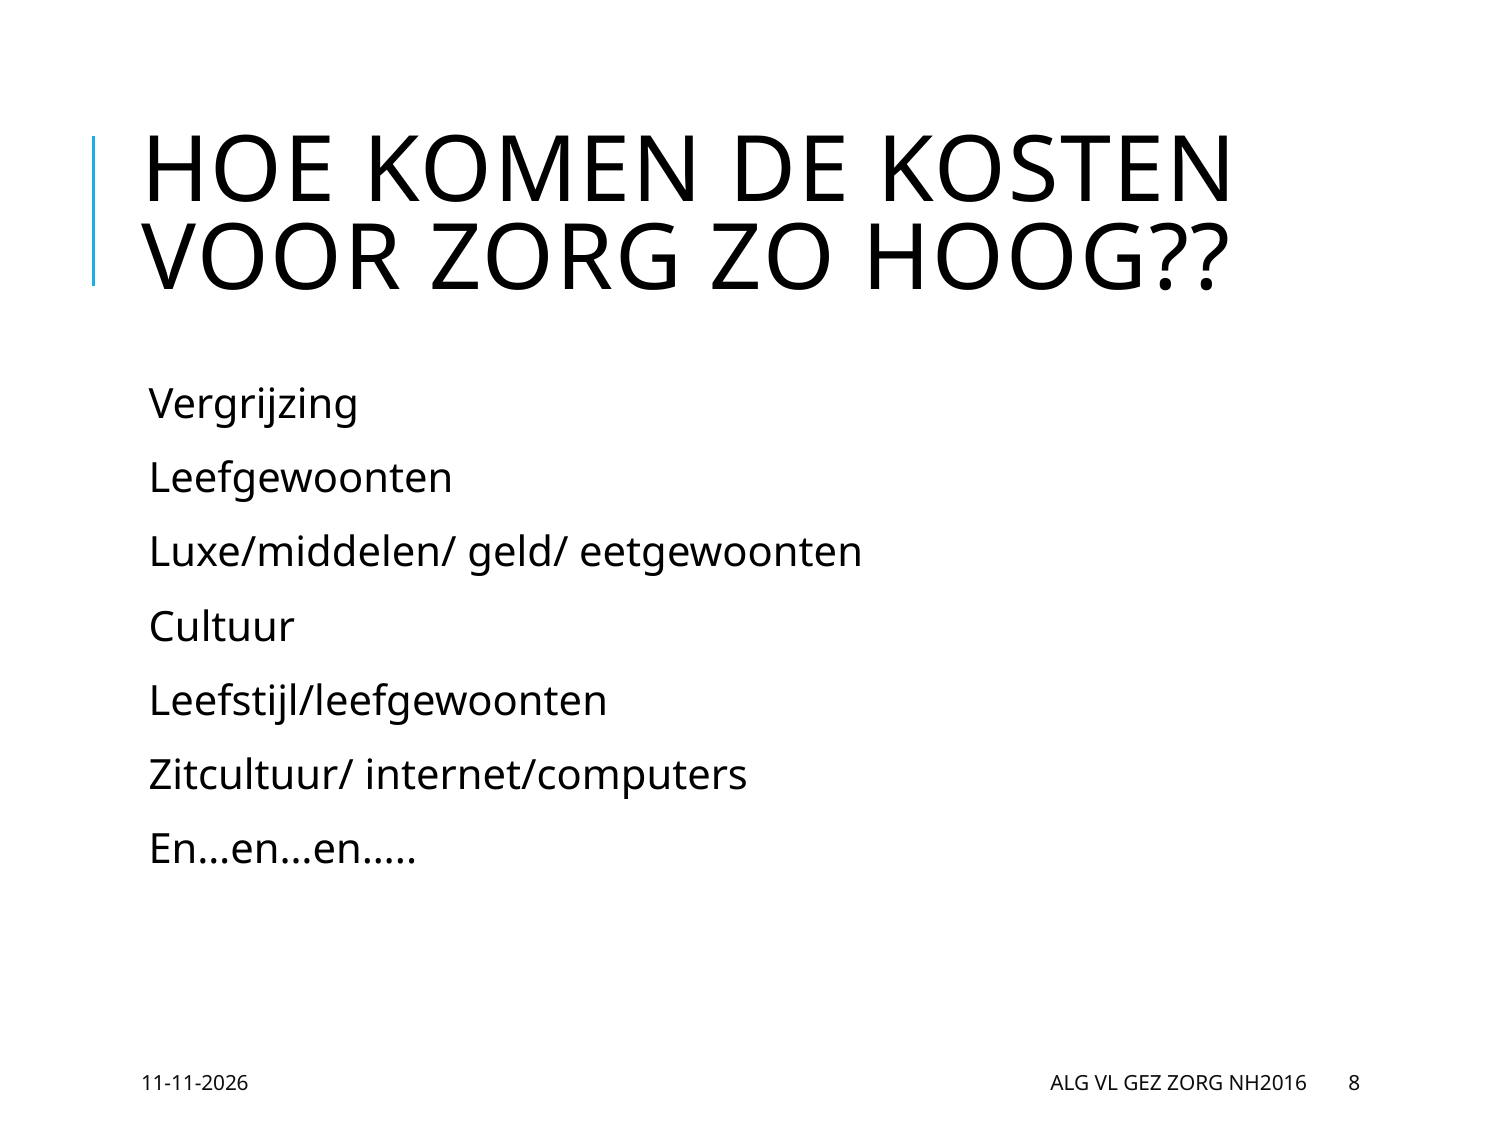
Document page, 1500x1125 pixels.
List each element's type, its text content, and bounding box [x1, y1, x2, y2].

slide_number 8 [1333, 1061, 1454, 1107]
title Hoe komen de kosten voor zorg zo hoog?? [126, 96, 1322, 342]
list Vergrijzing Leefgewoonten Luxe/middelen/ geld/ eetgewoonten Cultuur Leefstijl/leefgewoonten Zitcultuur/ internet/computers En…en…en….. [126, 375, 1322, 1035]
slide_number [126, 1061, 392, 1107]
footer Alg VL gez zorg NH2016 [595, 1061, 1322, 1107]
